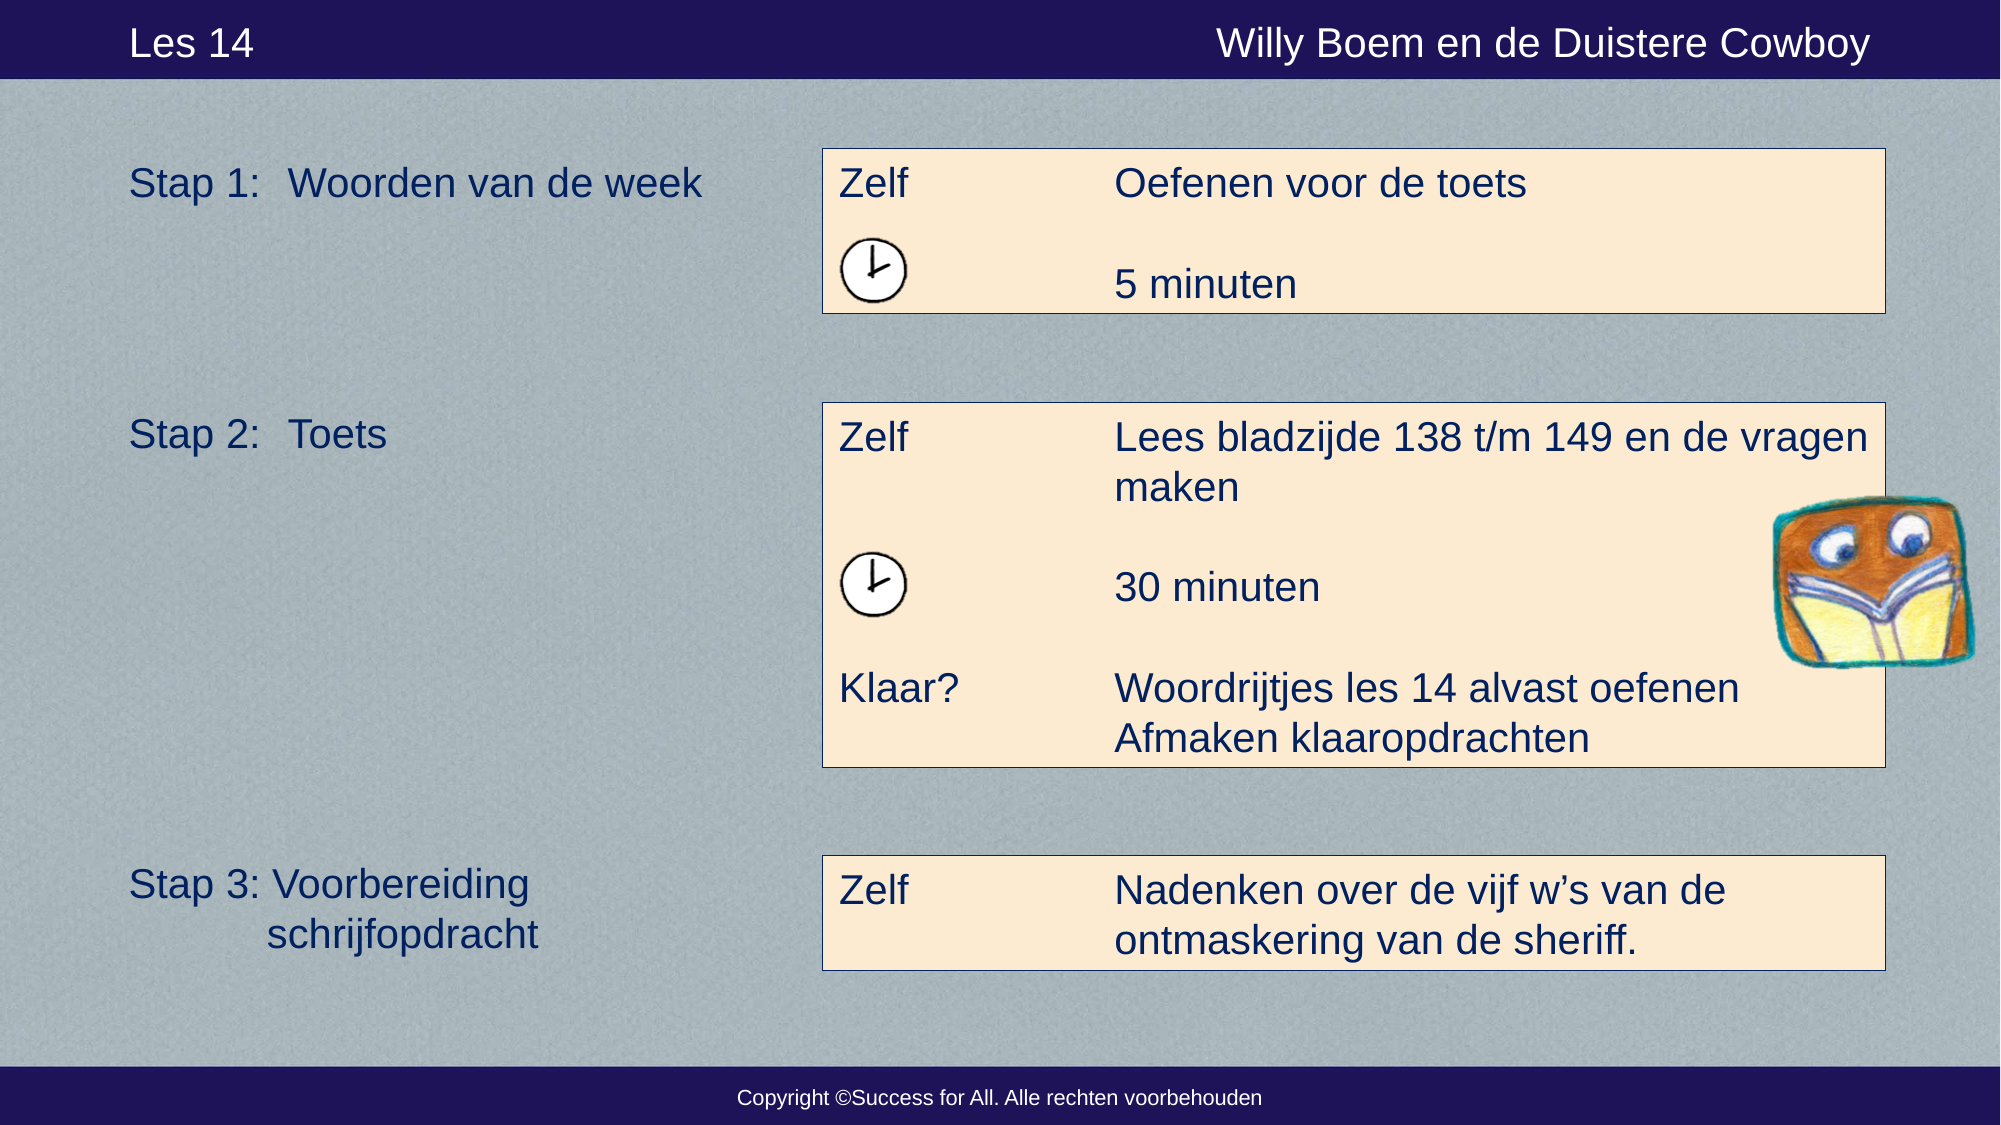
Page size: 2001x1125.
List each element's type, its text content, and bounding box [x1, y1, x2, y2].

text_box Willy Boem en de Duistere Cowboy [999, 8, 1886, 73]
text_box Zelf Oefenen voor de toets 5 minuten [822, 148, 1886, 314]
text_box Les 14 [114, 8, 354, 73]
text_box Stap 1: Woorden van de week Stap 2: Toets Stap 3: Voorbereiding schrijfopdracht [114, 148, 907, 964]
text_box Zelf Lees bladzijde 138 t/m 149 en de vragen maken 30 minuten Klaar? Woordrijtjes les 14 alvast oefenen Afmaken klaaropdrachten [822, 402, 1886, 768]
text_box Zelf Nadenken over de vijf w’s van de ontmaskering van de sheriff. [822, 855, 1886, 971]
text_box Copyright ©Success for All. Alle rechten voorbehouden [0, 1076, 2000, 1125]
picture [0, 0, 2001, 1125]
